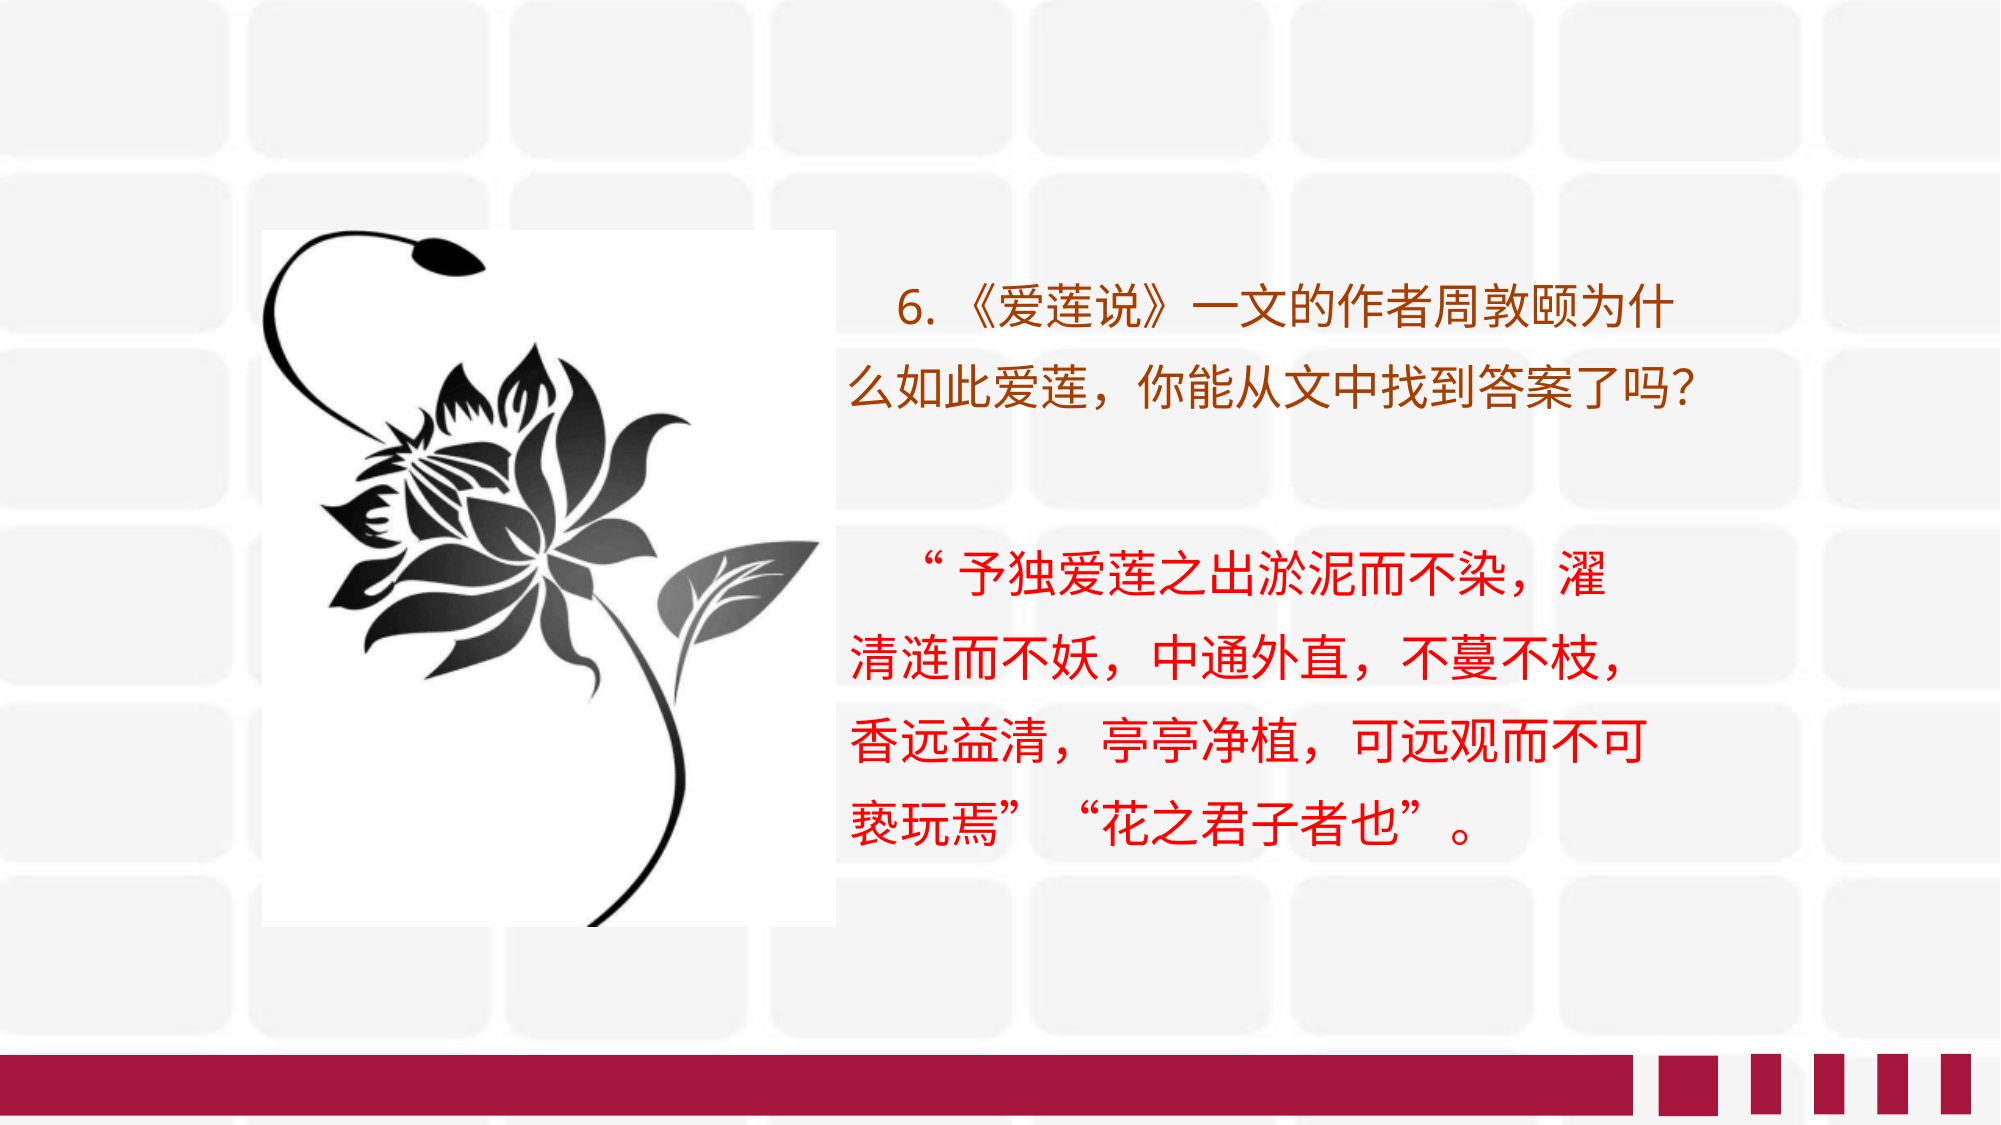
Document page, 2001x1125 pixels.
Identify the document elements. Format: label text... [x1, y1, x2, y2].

picture [0, 0, 2000, 1125]
list 6.《爱莲说》一文的作者周敦颐为什么如此爱莲，你能从文中找到答案了吗？ [836, 248, 1707, 423]
text_box “予独爱莲之出淤泥而不染，濯 清涟而不妖，中通外直，不蔓不枝， 香远益清，亭亭净植，可远观而不可 亵玩焉”“花之君子者也”。 [836, 511, 1688, 860]
